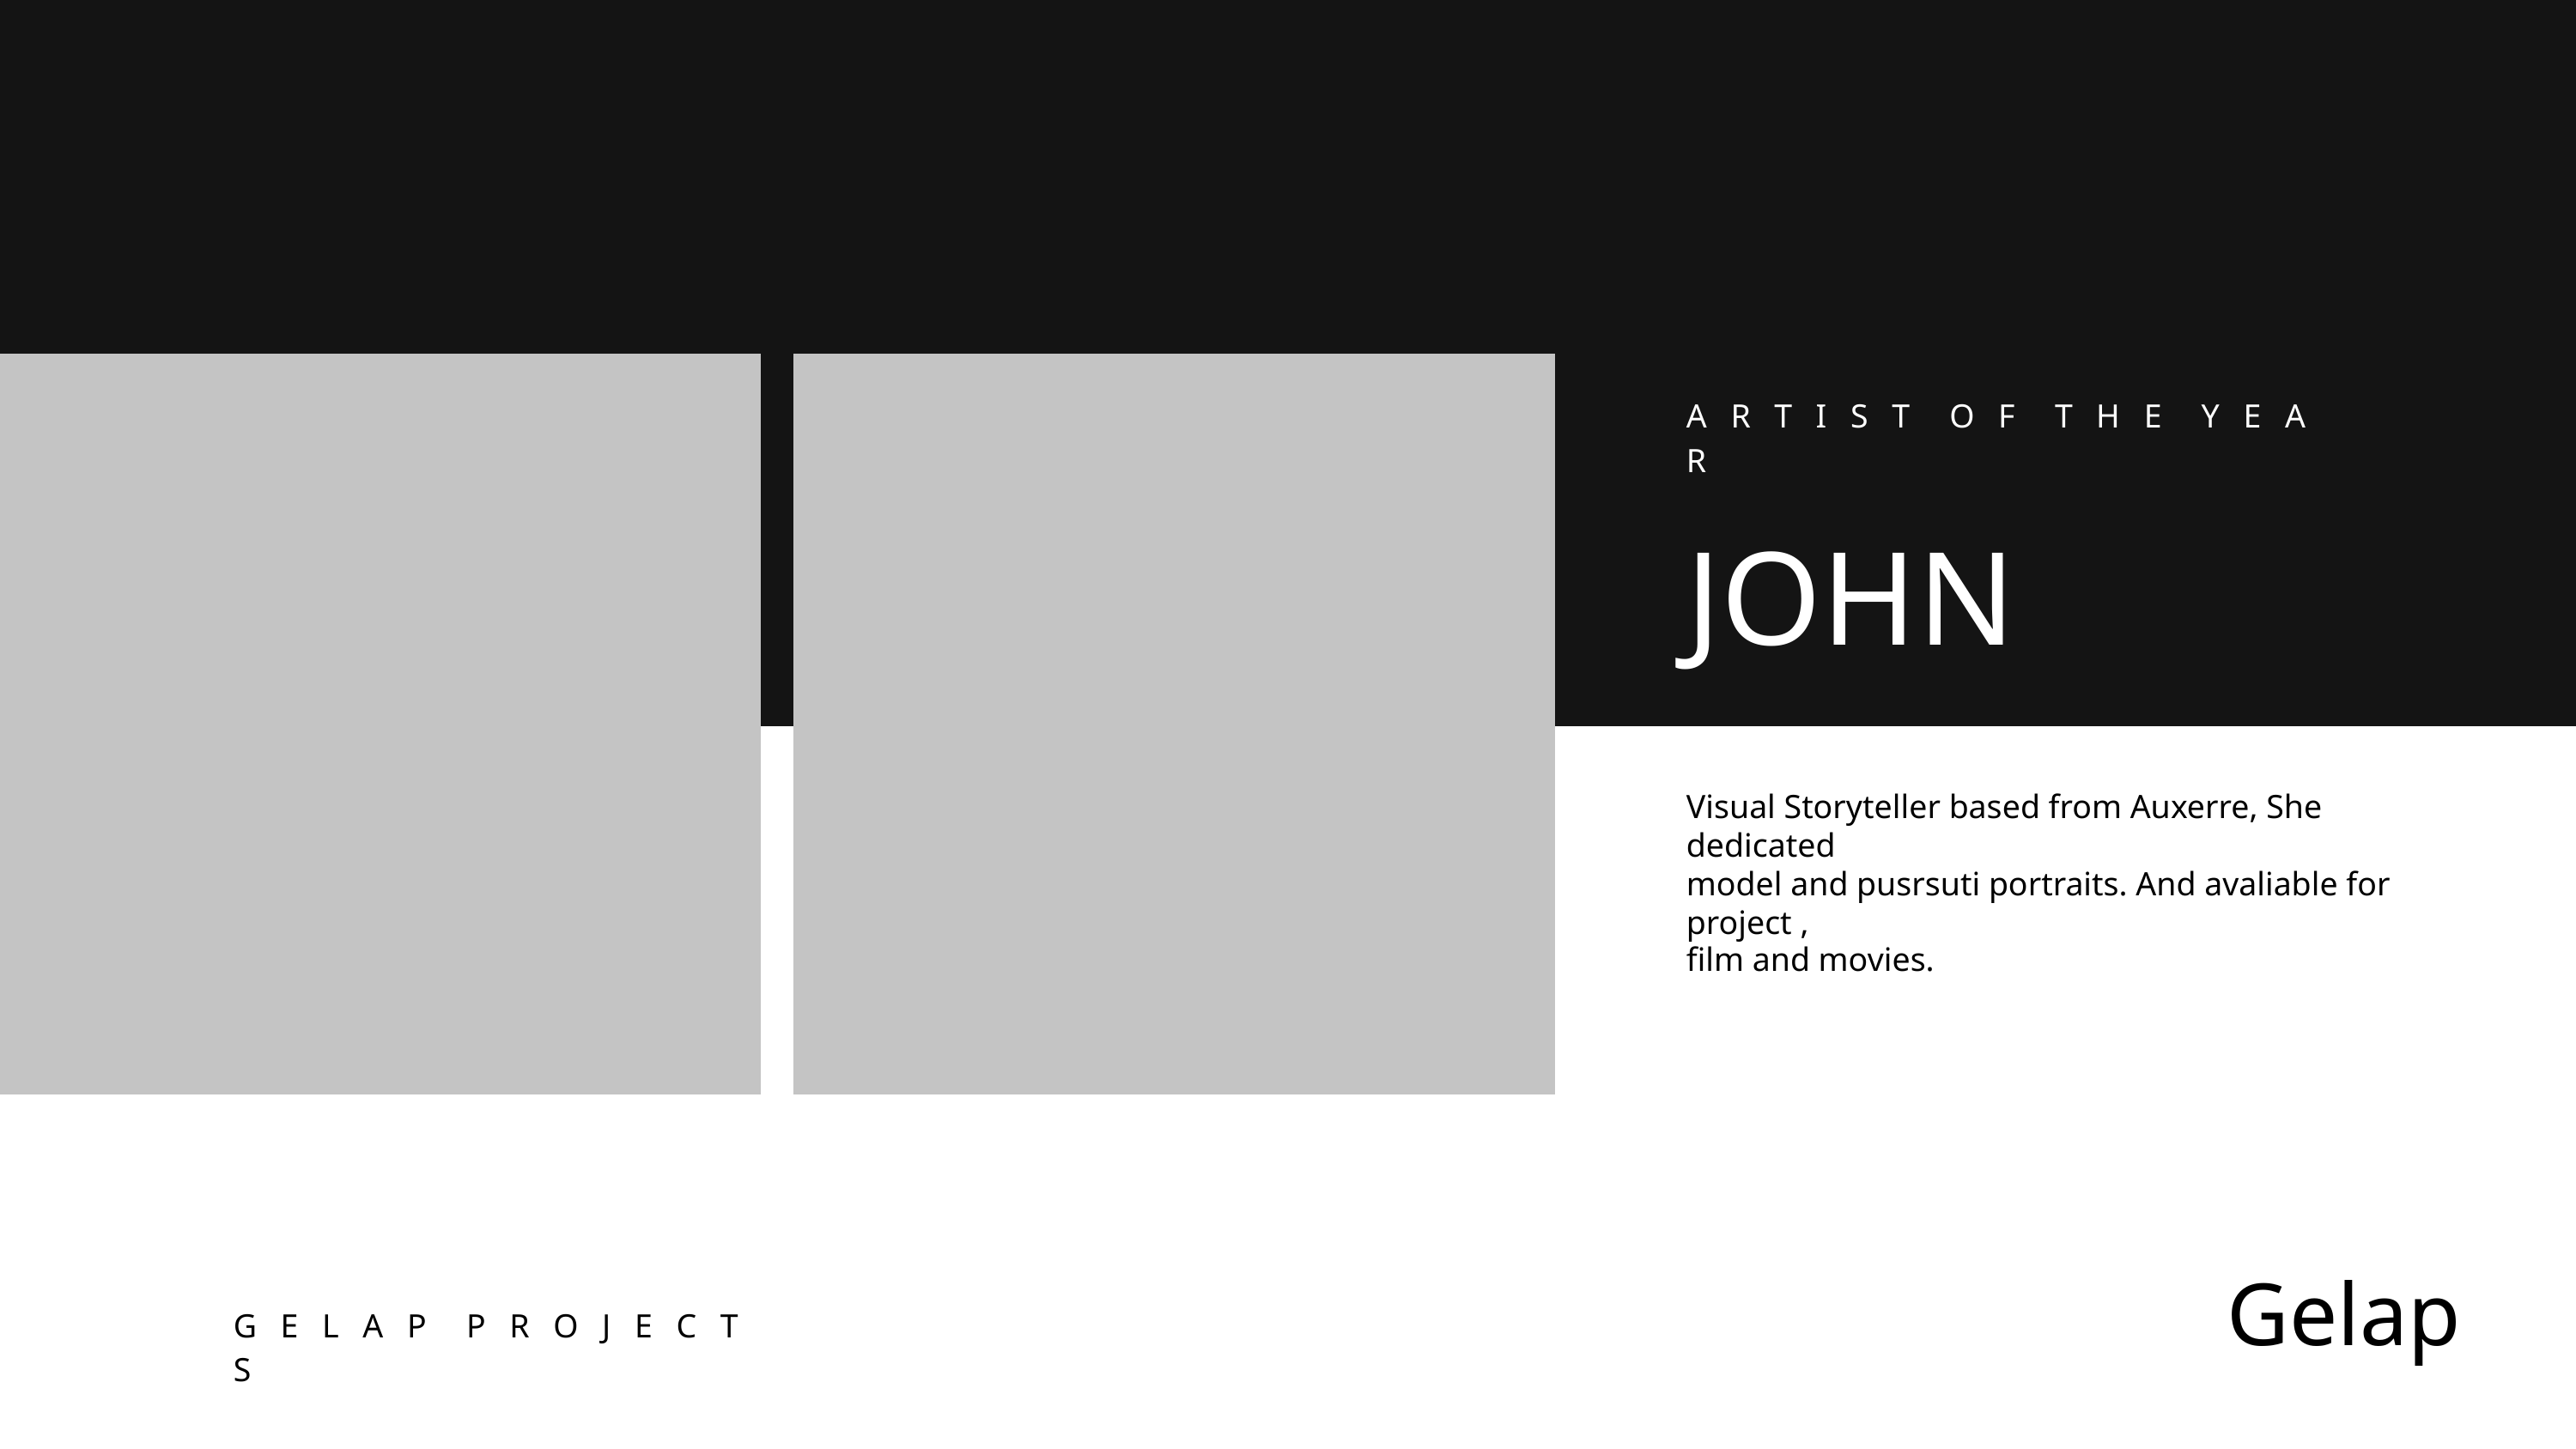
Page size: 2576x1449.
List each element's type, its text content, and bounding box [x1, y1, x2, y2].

text_box JOHN SIMON [1686, 494, 2398, 671]
picture [0, 354, 2576, 1449]
text_box A R T I S T O F T H E Y E A R [1686, 390, 2328, 435]
